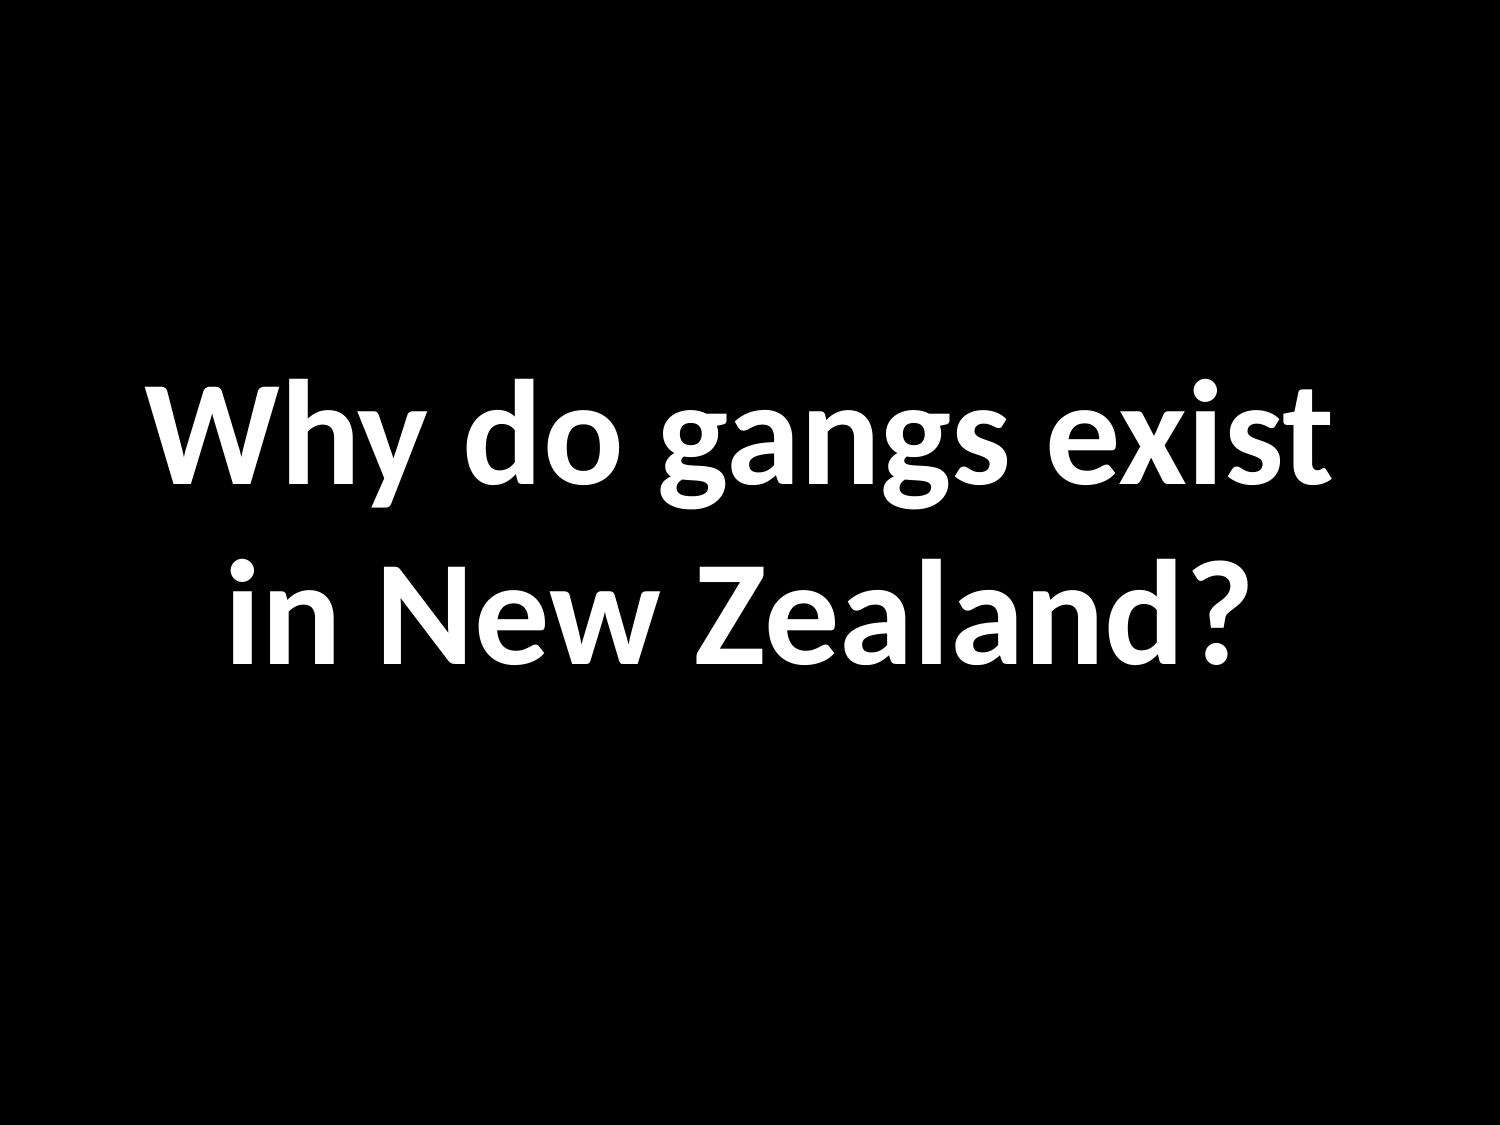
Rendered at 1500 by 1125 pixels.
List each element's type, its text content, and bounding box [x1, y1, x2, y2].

title Why do gangs exist in New Zealand? [64, 420, 1415, 609]
